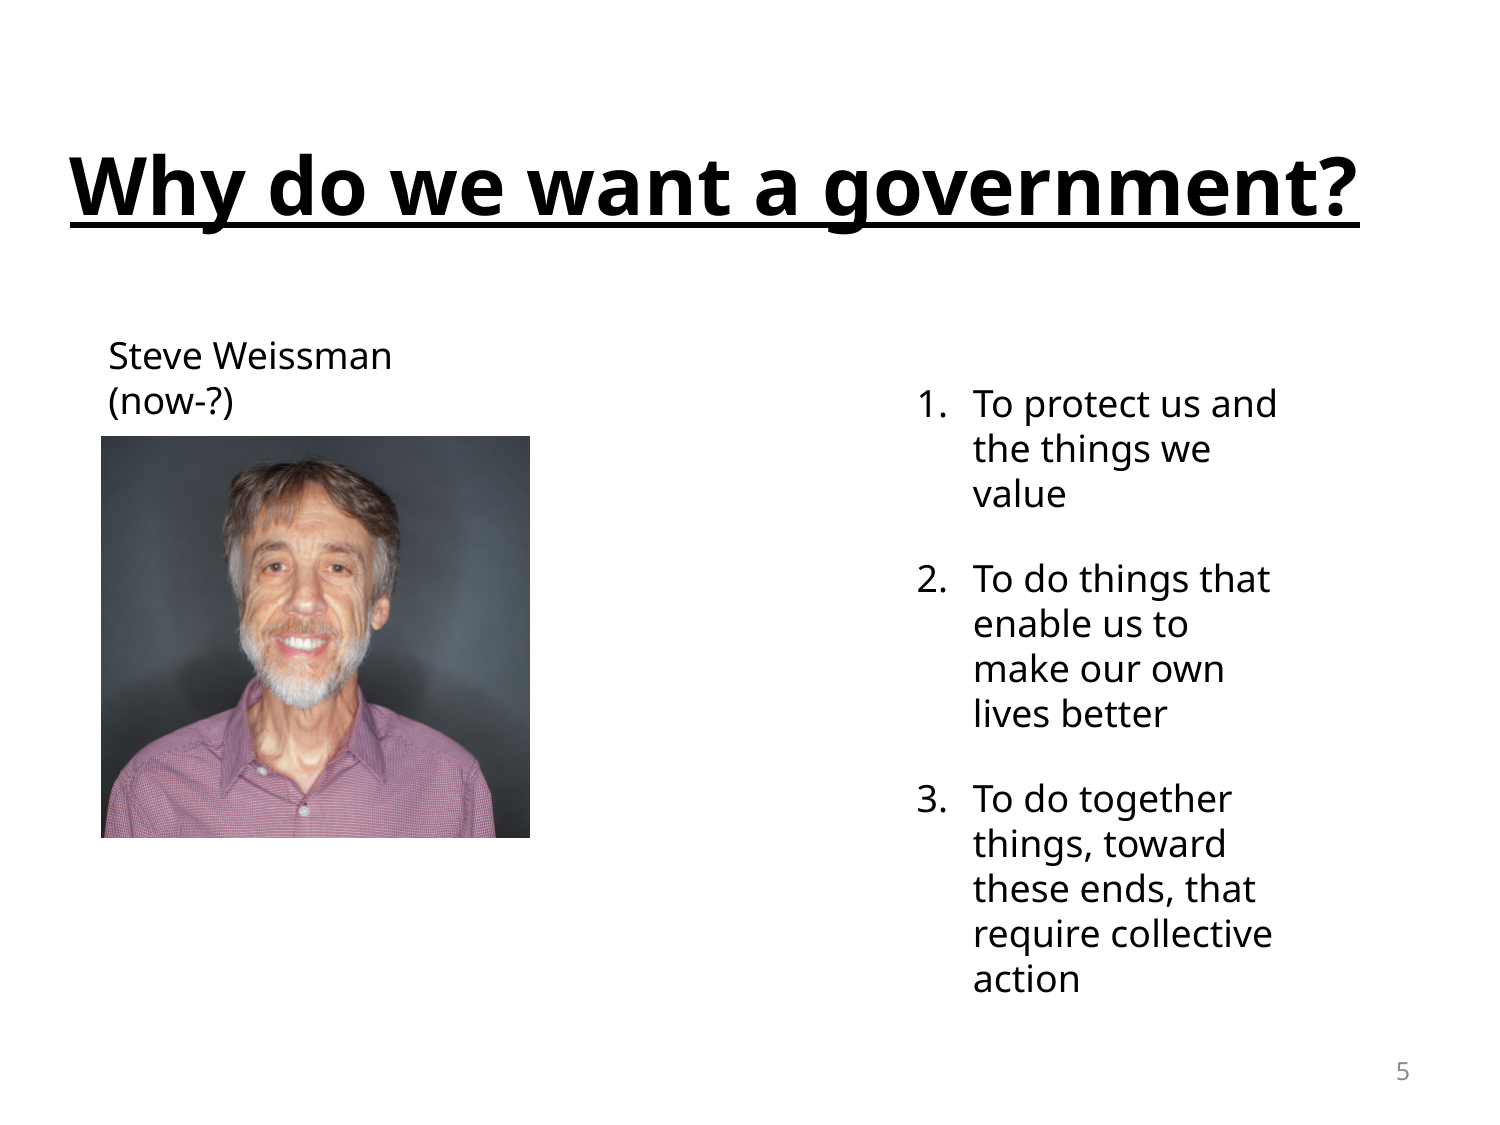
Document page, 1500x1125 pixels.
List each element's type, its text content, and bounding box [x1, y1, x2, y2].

text_box To protect us and the things we value To do things that enable us to make our own lives better To do together things, toward these ends, that require collective action [826, 372, 1295, 1053]
text_box Steve Weissman (now-?) [93, 324, 541, 429]
slide_number 5 [1074, 1042, 1425, 1103]
picture [101, 435, 530, 838]
title Why do we want a government? [54, 89, 1405, 278]
